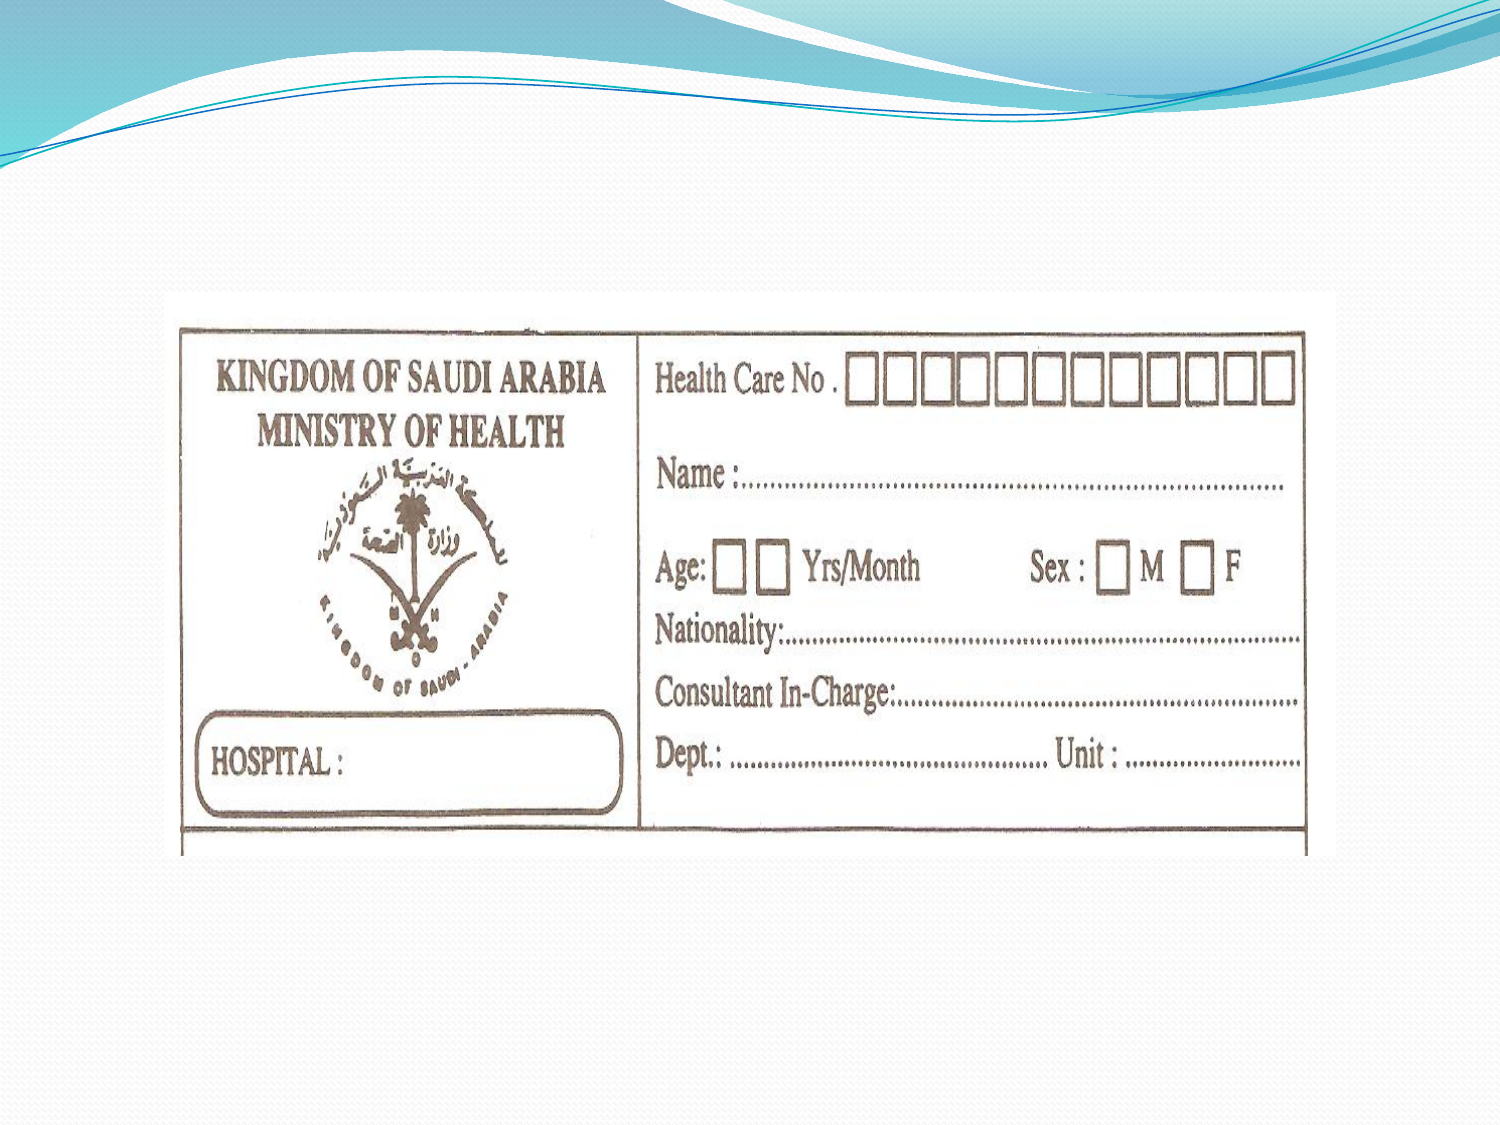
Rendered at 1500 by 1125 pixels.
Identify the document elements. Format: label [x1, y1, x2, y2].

picture [163, 292, 1337, 856]
